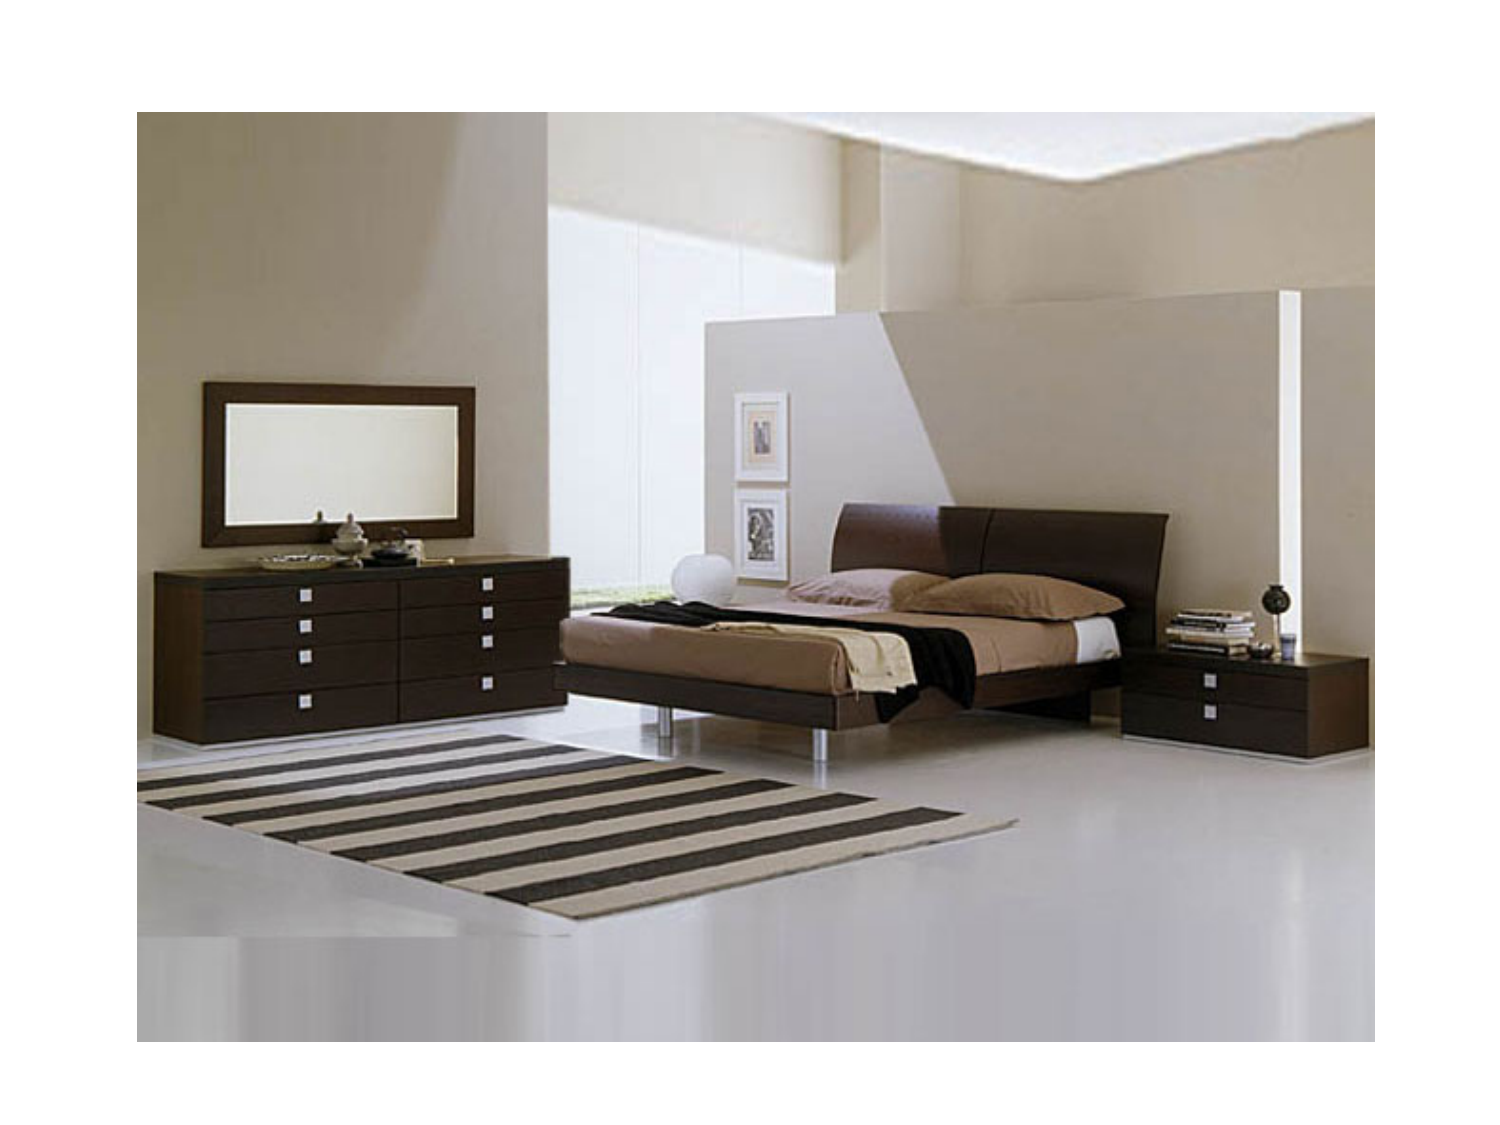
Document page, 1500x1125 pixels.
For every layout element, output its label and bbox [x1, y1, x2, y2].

picture [137, 112, 1376, 1043]
